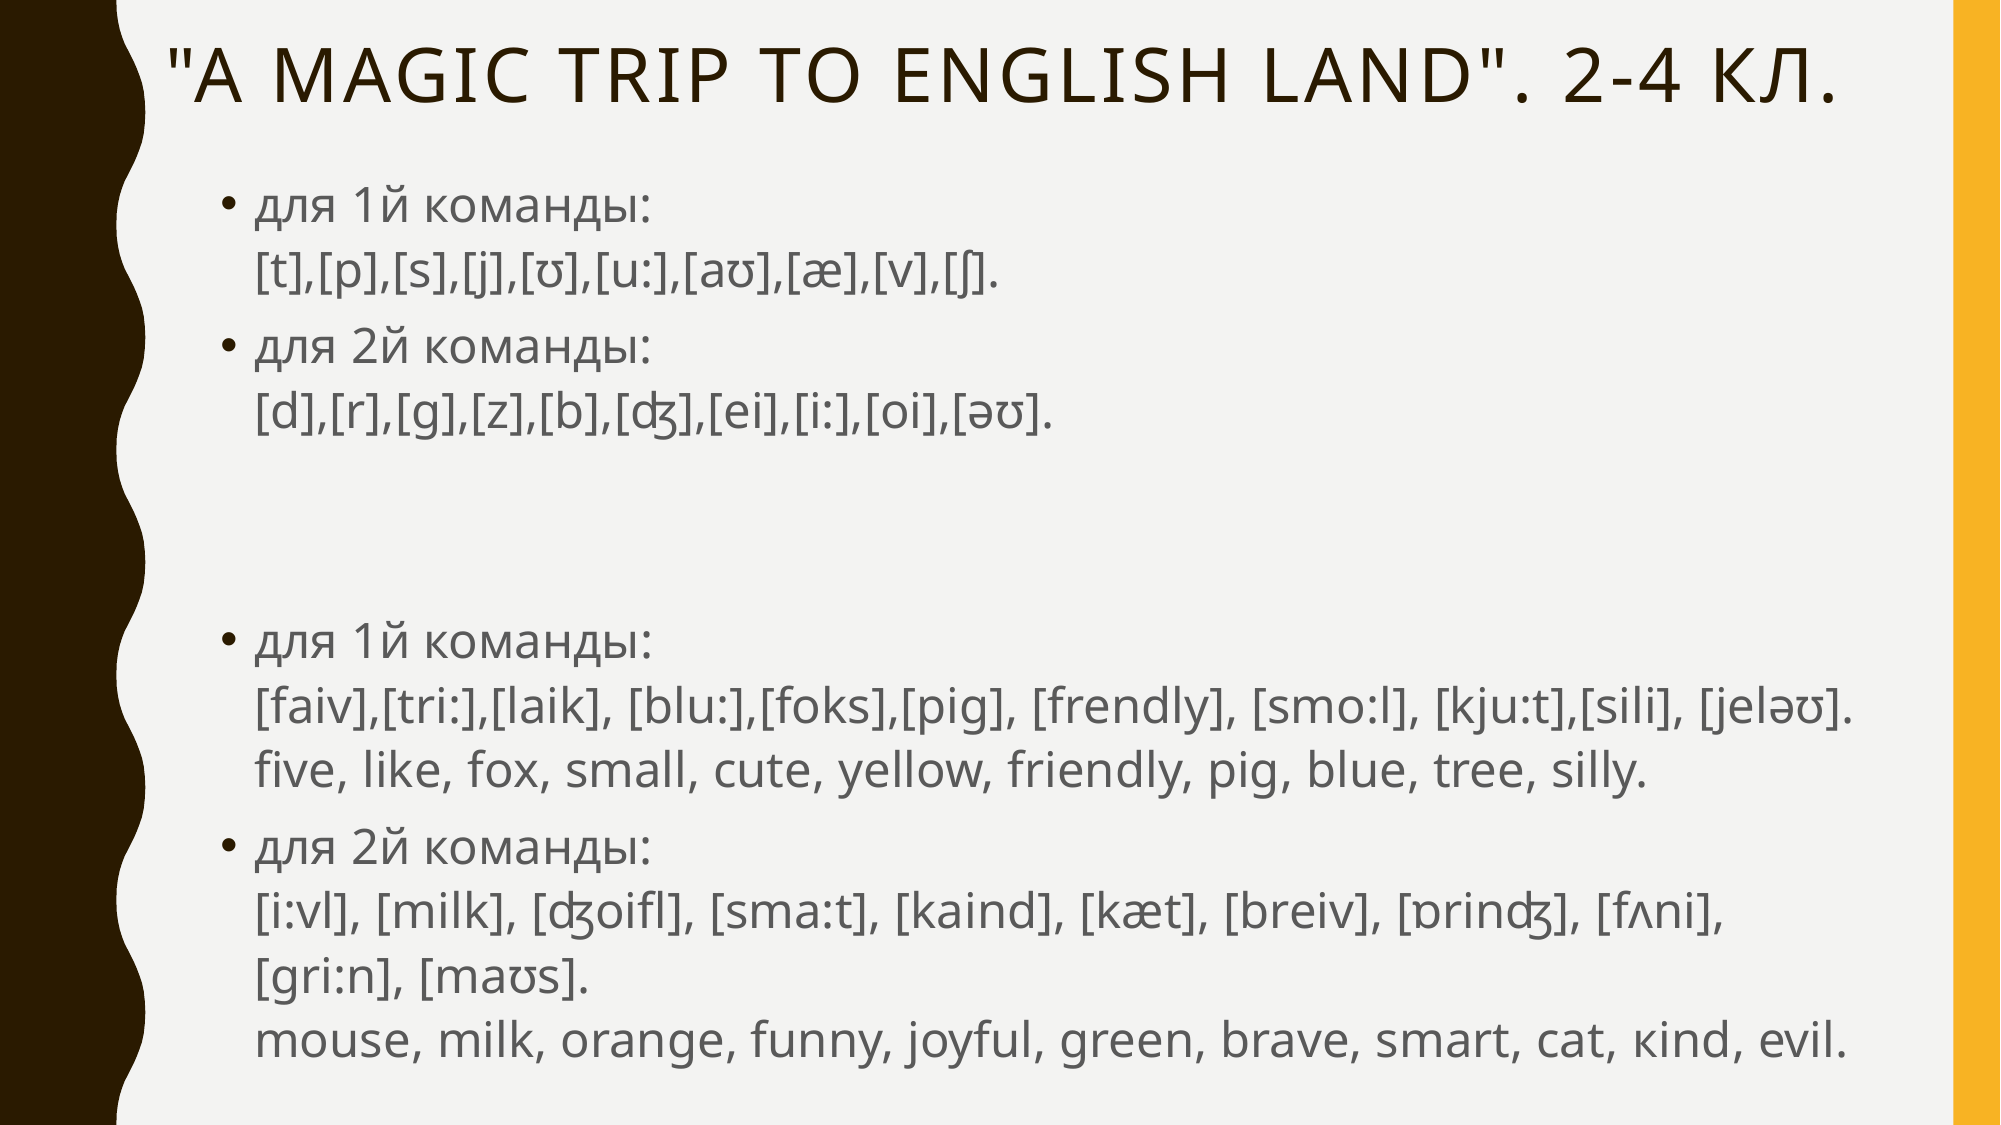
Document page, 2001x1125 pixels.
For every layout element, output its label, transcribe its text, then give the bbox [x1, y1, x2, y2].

list для 1й команды: [t],[p],[s],[j],[ʊ],[u:],[aʊ],[æ],[v],[ʃ]. для 2й команды: [d],[r],[g],[z],[b],[ʤ],[ei],[i:],[oi],[əʊ]. для 1й команды: [faiv],[tri:],[laik], [blu:],[foks],[pig], [frendly], [smo:l], [kju:t],[sili], [jeləʊ]. five, like, fox, small, cute, yellow, friendly, pig, blue, tree, silly. для 2й команды: [i:vl], [milk], [ʤoifl], [sma:t], [kaind], [kæt], [breiv], [ɒrinʤ], [fʌni], [gri:n], [maʊs]. mouse, milk, orange, funny, joyful, green, brave, smart, cat, кind, evil. [205, 160, 1875, 1096]
title "A magic trip to English Land". 2-4 кл. [150, 29, 1875, 161]
